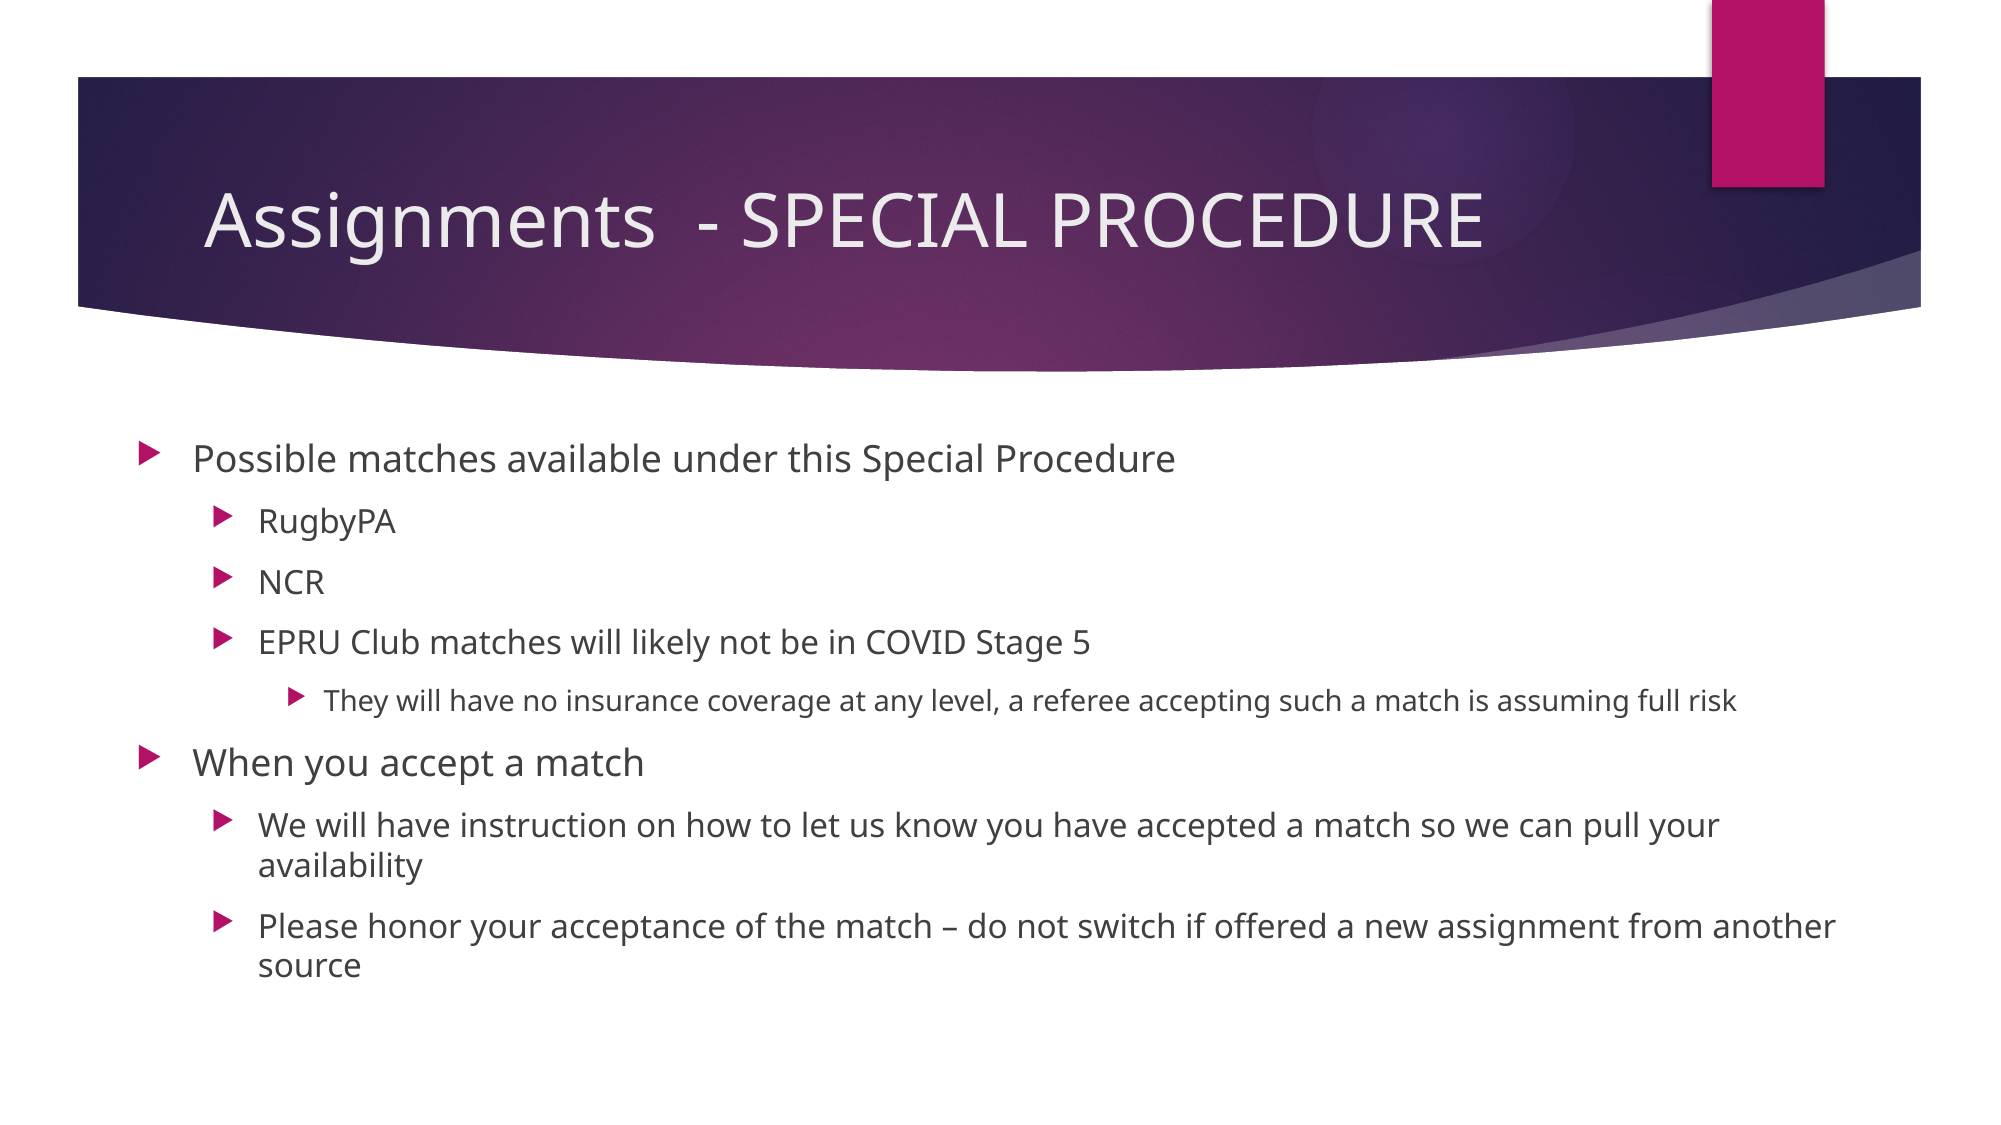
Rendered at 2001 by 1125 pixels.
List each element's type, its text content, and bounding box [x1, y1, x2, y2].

title Assignments - SPECIAL PROCEDURE [189, 159, 1627, 276]
list Possible matches available under this Special Procedure RugbyPA NCR EPRU Club matches will likely not be in COVID Stage 5 They will have no insurance coverage at any level, a referee accepting such a match is assuming full risk When you accept a match We will have instruction on how to let us know you have accepted a match so we can pull your availability Please honor your acceptance of the match – do not switch if offered a new assignment from another source [121, 427, 1871, 1076]
